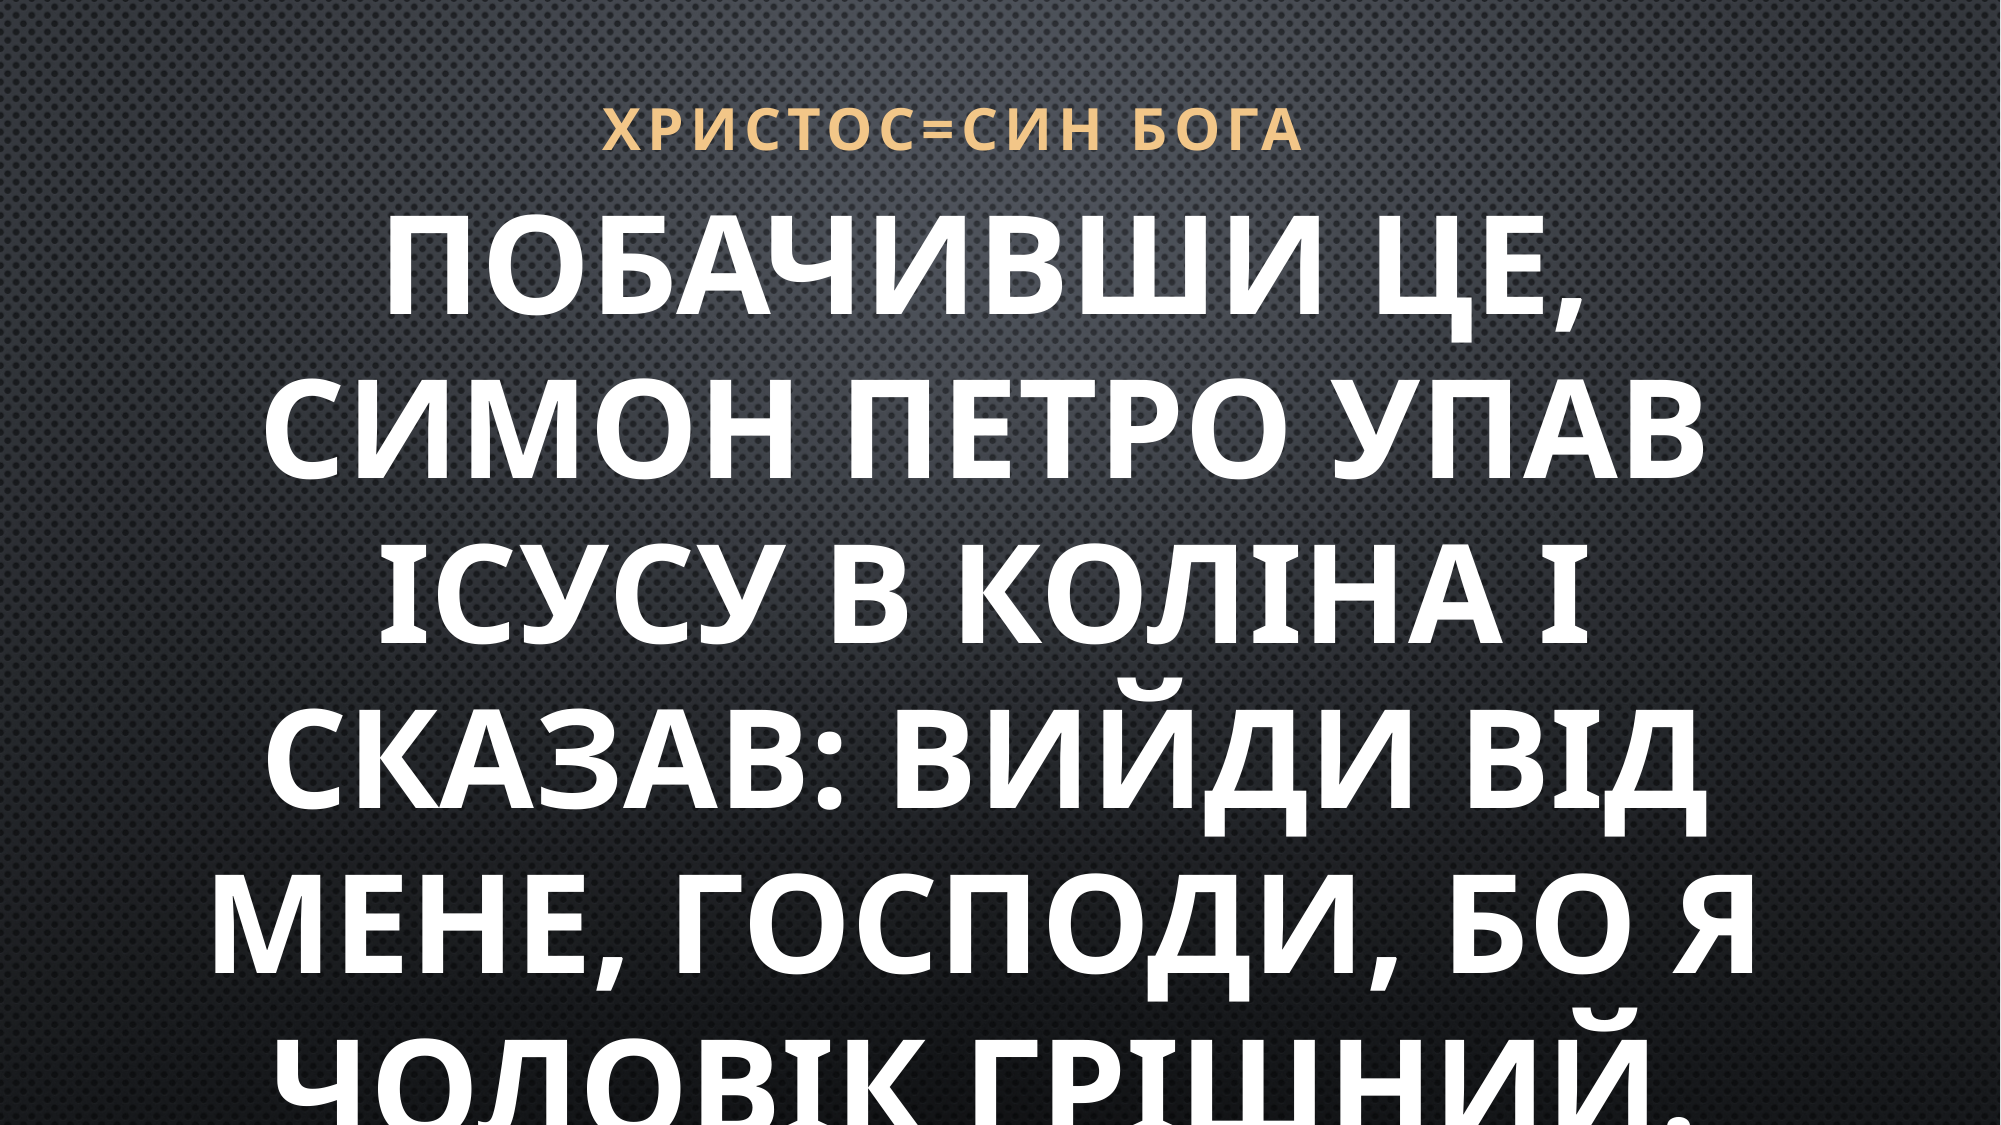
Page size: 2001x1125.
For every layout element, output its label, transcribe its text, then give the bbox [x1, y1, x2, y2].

subtitle Побачивши це, Симон Петро упав Iсусу в коліна і сказав: Вийди від мене, Господи, бо я чоловік грішний. [79, 169, 1892, 1018]
text_box ХРИСТОС=СИН БОГА [327, 84, 1578, 170]
